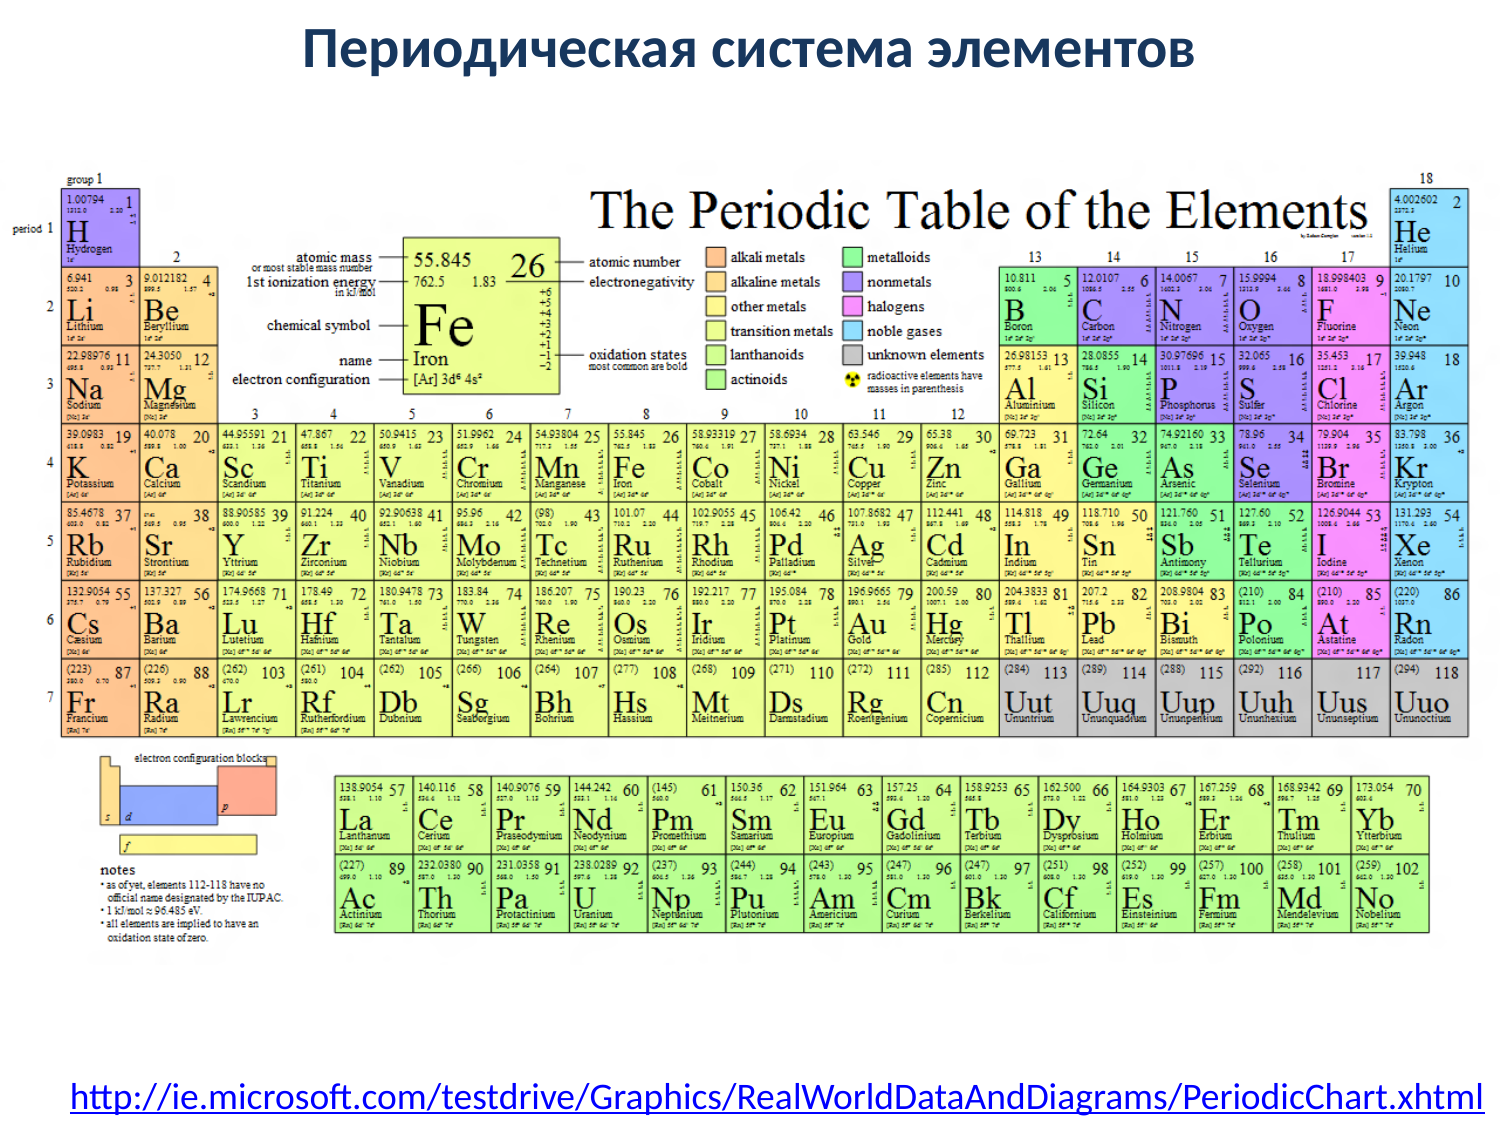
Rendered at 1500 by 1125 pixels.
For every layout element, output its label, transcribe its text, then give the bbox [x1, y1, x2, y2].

picture [0, 160, 1500, 965]
text_box Периодическая система элементов [0, 2, 1500, 87]
text_box http://ie.microsoft.com/testdrive/Graphics/RealWorldDataAndDiagrams/PeriodicChart.xhtml [0, 1064, 1500, 1125]
